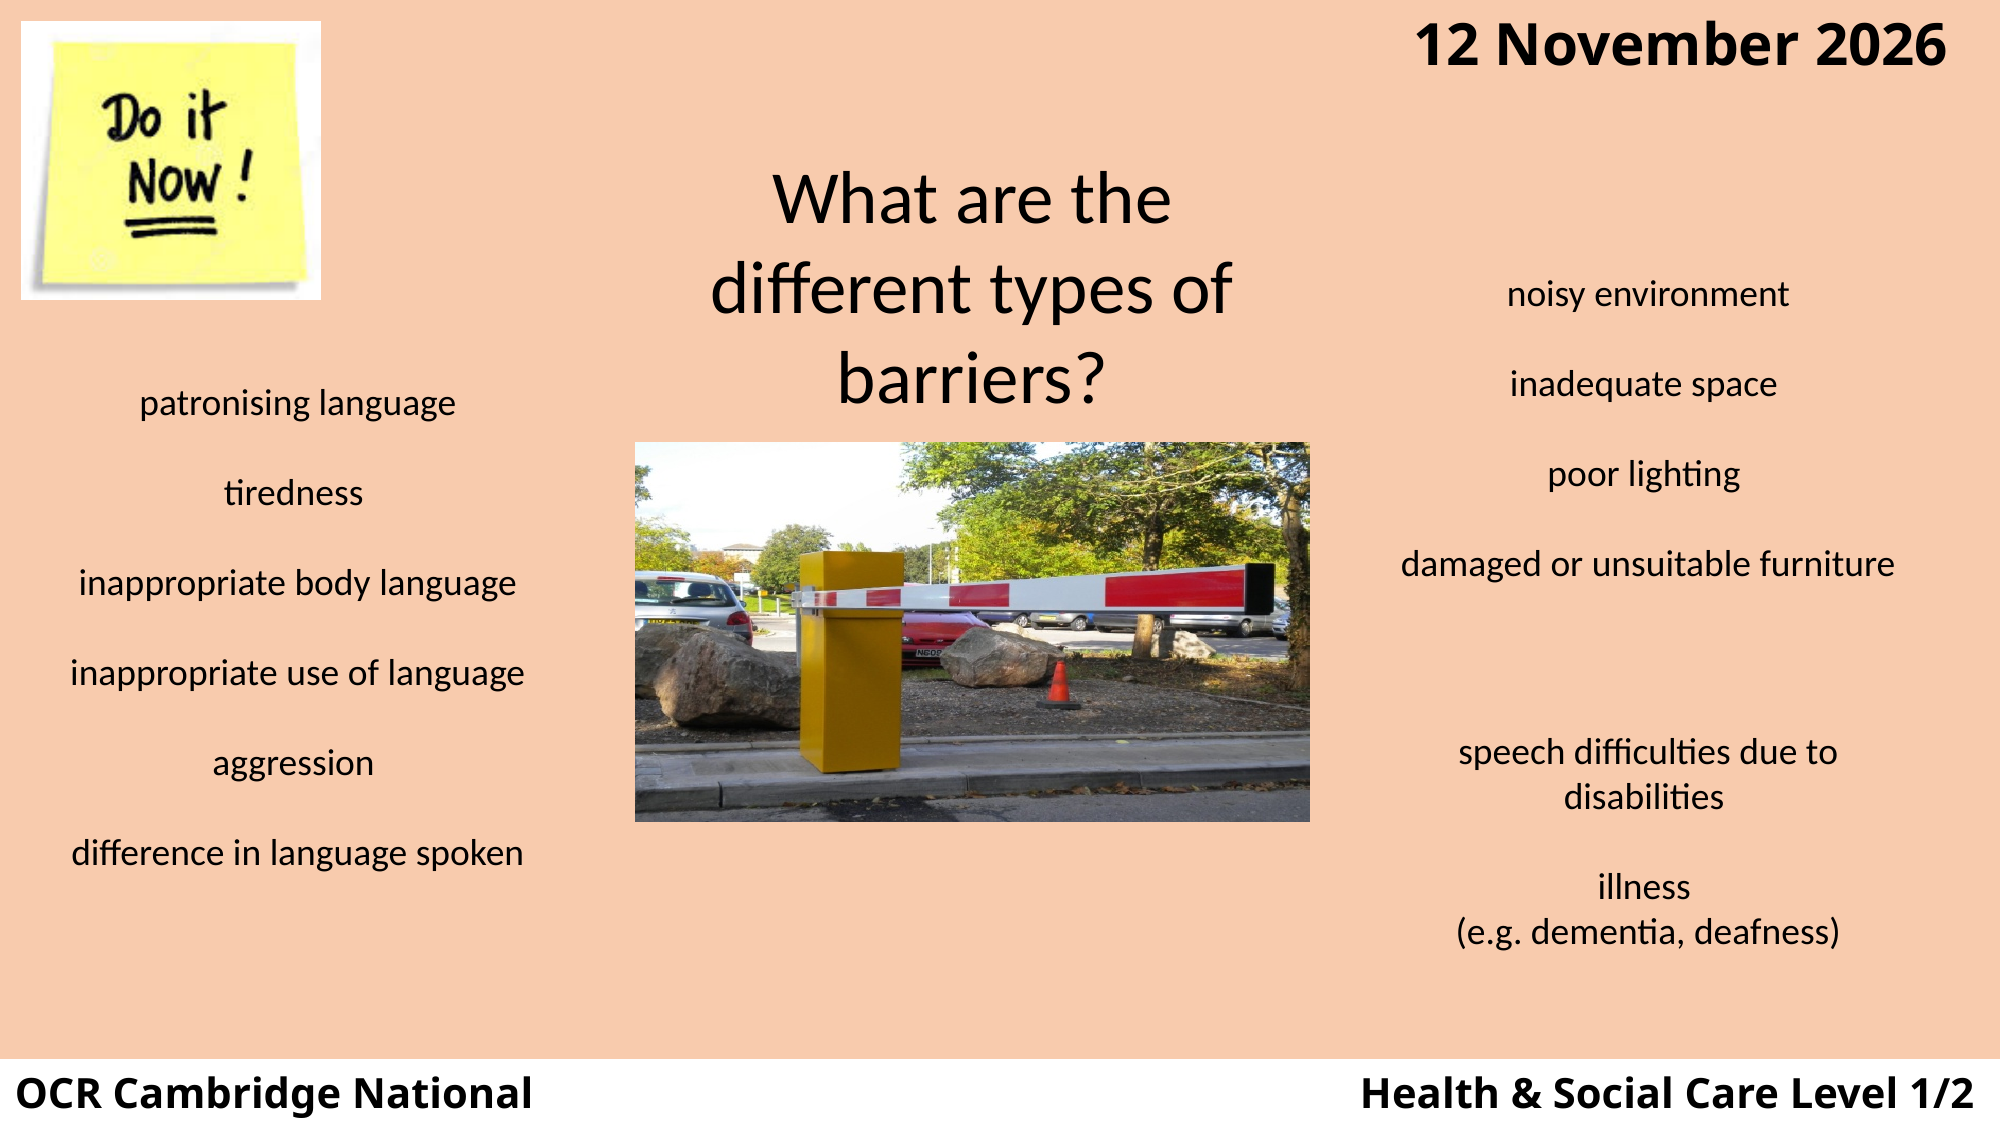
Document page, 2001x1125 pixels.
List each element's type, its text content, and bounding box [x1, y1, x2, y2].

text_box 20 October 2020 [1205, 0, 1964, 94]
picture [20, 20, 321, 300]
picture [635, 442, 1310, 822]
text_box speech difficulties due to disabilities illness (e.g. dementia, deafness) [1383, 719, 1914, 959]
text_box patronising language tiredness inappropriate body language inappropriate use of language aggression difference in language spoken [27, 370, 568, 881]
text_box OCR Cambridge National [0, 1059, 873, 1125]
text_box Health & Social Care Level 1/2 [873, 1059, 2000, 1125]
text_box noisy environment inadequate space poor lighting damaged or unsuitable furniture [1377, 262, 1920, 592]
text_box What are the different types of barriers? [635, 140, 1310, 426]
